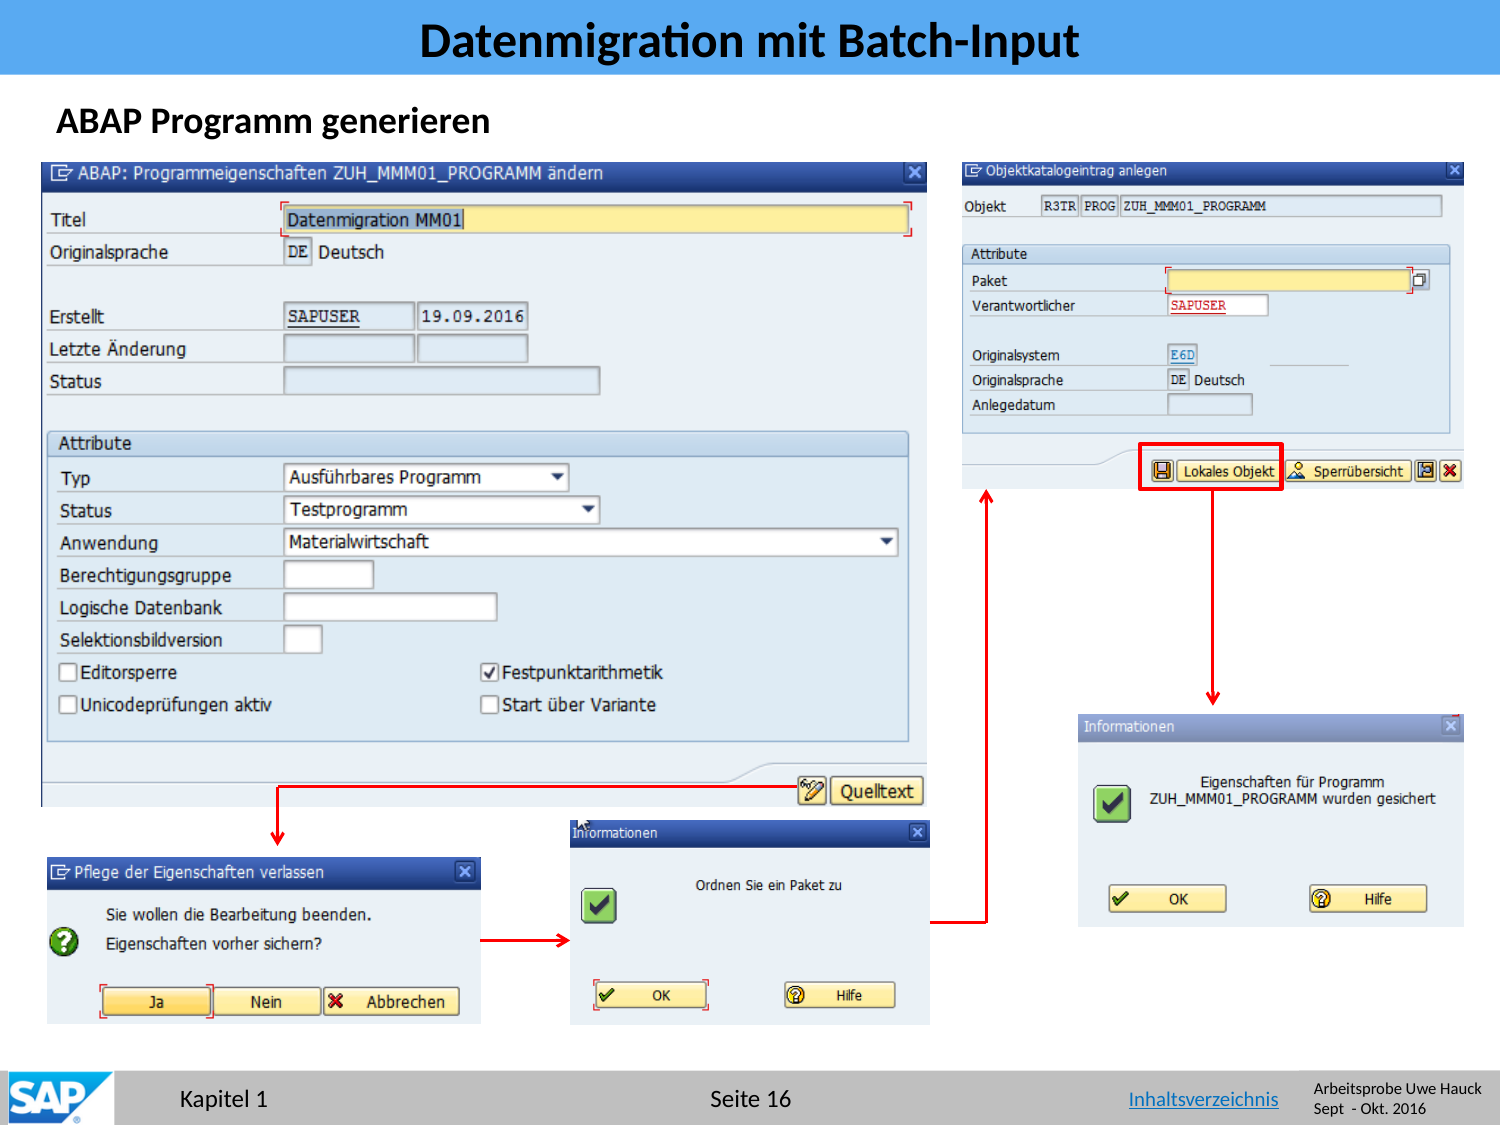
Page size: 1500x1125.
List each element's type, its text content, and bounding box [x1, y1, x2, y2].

text_box Kapitel 1 Seite 16 [165, 1075, 1105, 1120]
picture [7, 1070, 115, 1125]
text_box ABAP Programm generieren [41, 88, 1459, 149]
picture [962, 162, 1464, 490]
text_box [0, 1070, 6, 1125]
picture [41, 162, 927, 808]
picture [1077, 714, 1464, 927]
text_box Datenmigration mit Batch-Input [0, 0, 1500, 75]
picture [569, 820, 930, 1025]
picture [46, 857, 481, 1024]
text_box [115, 1070, 1299, 1125]
text_box Inhaltsverzeichnis [1106, 1078, 1299, 1118]
text_box Arbeitsprobe Uwe Hauck Sept - Okt. 2016 [1299, 1070, 1500, 1125]
